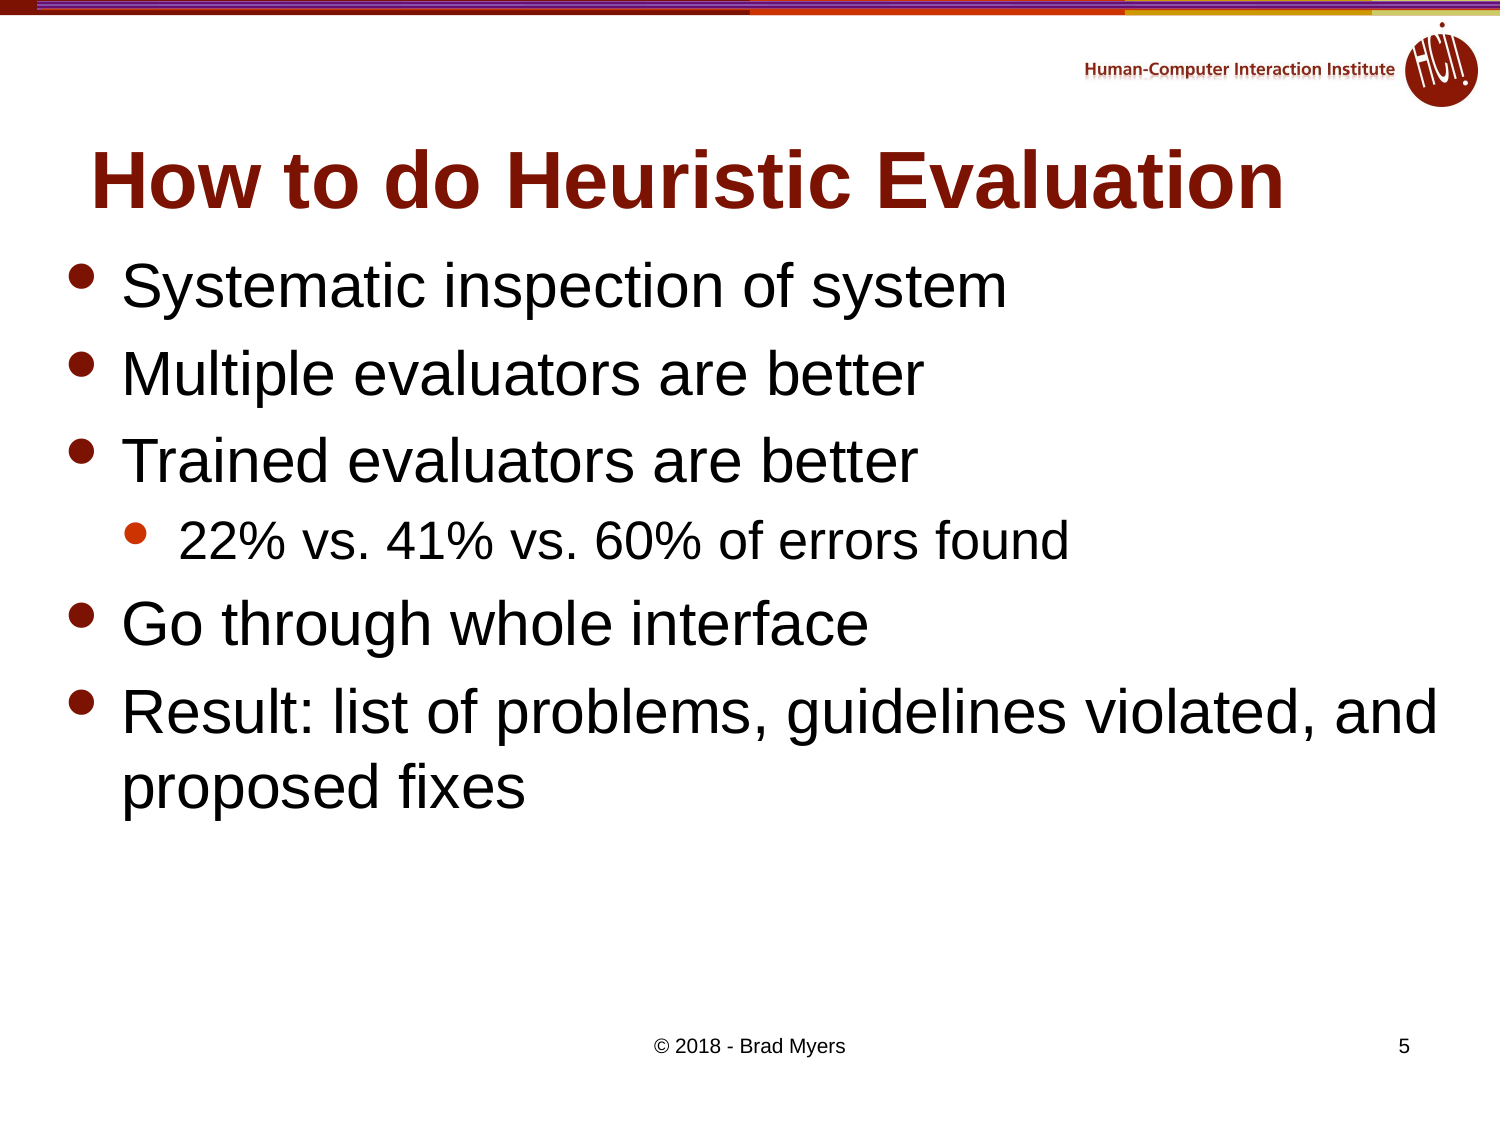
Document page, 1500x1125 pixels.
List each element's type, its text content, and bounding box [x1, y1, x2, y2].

list Systematic inspection of system Multiple evaluators are better Trained evaluators are better 22% vs. 41% vs. 60% of errors found Go through whole interface Result: list of problems, guidelines violated, and proposed fixes [49, 237, 1500, 341]
list Systematic inspection of system Multiple evaluators are better Trained evaluators are better 22% vs. 41% vs. 60% of errors found Go through whole interface Result: list of problems, guidelines violated, and proposed fixes [49, 342, 1500, 1125]
picture [37, 1, 1500, 10]
footer © 2018 - Brad Myers [512, 1024, 988, 1101]
picture [1313, 22, 1478, 107]
title How to do Heuristic Evaluation [74, 19, 1313, 233]
